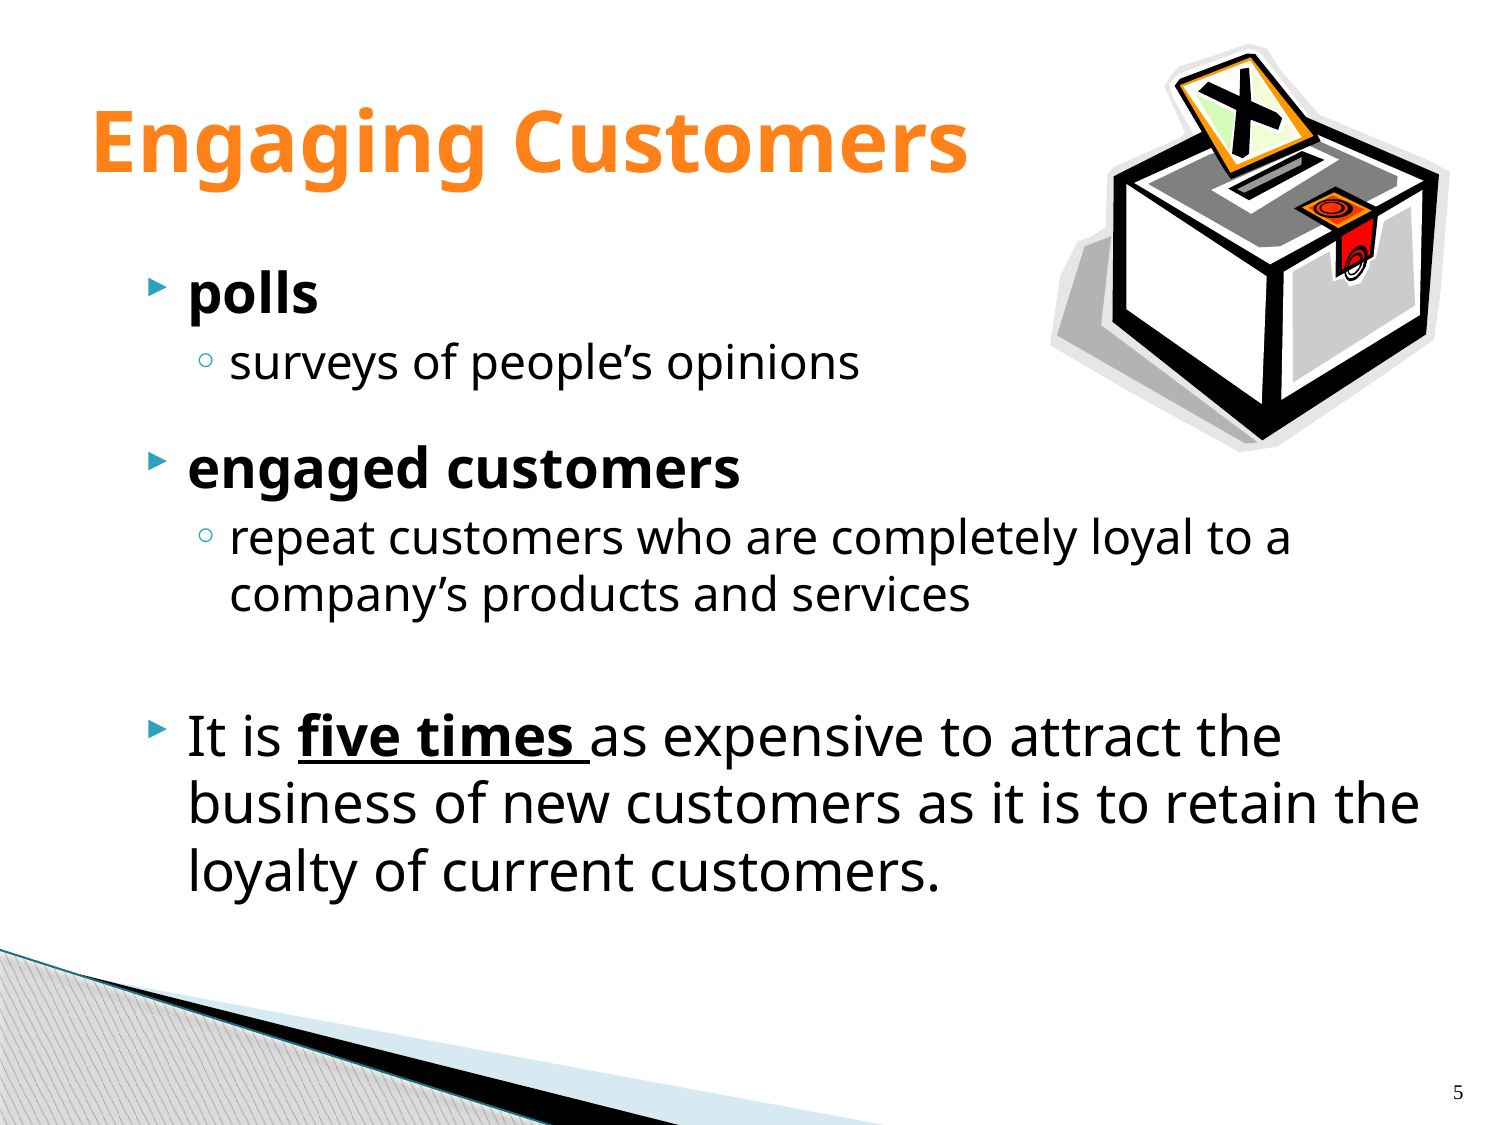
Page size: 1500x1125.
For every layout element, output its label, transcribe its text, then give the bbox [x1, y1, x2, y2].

slide_number 5 [1418, 1051, 1479, 1112]
picture [1049, 37, 1457, 459]
title Engaging Customers [75, 45, 1043, 233]
list polls surveys of people’s opinions engaged customers repeat customers who are completely loyal to a company’s products and services It is five times as expensive to attract the business of new customers as it is to retain the loyalty of current customers. [112, 249, 1463, 1050]
